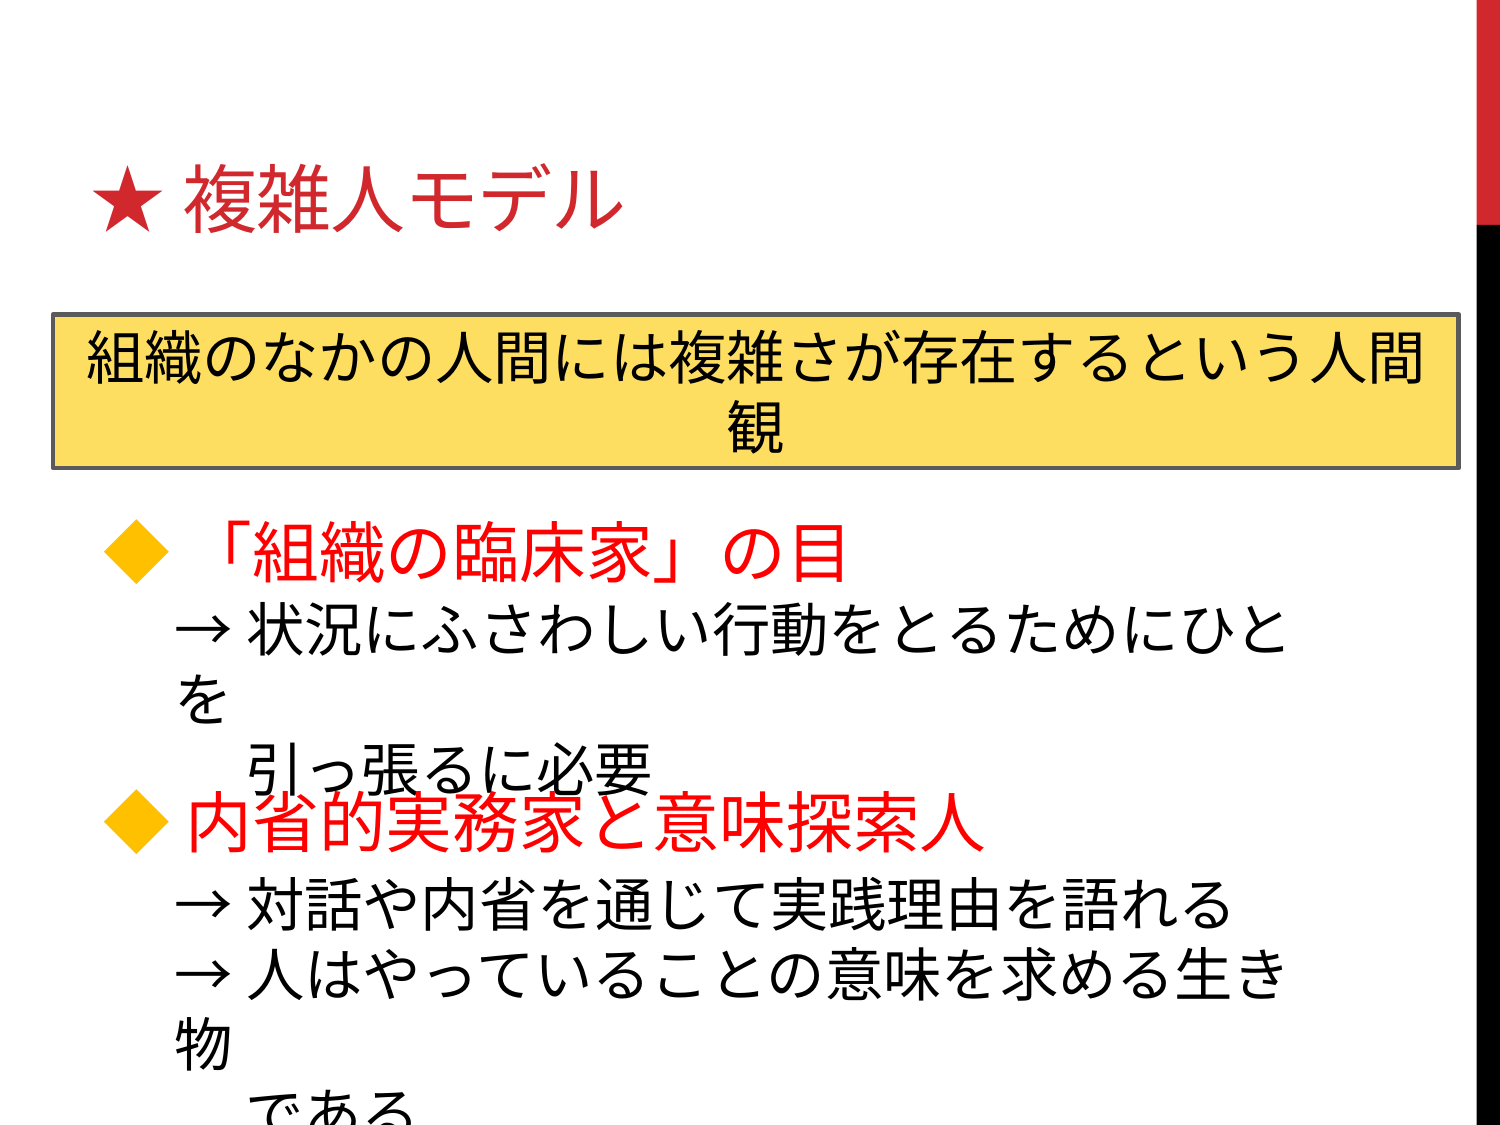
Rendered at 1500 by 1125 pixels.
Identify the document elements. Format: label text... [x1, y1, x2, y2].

title ★複雑人モデル [75, 25, 1025, 250]
text_box ◆「組織の臨床家」の目 [88, 503, 1294, 599]
text_box ◆内省的実務家と意味探索人 [88, 773, 1294, 869]
text_box →状況にふさわしい行動をとるためにひとを 引っ張るに必要 [159, 586, 1353, 811]
text_box 組織のなかの人間には複雑さが存在するという人間観 [51, 312, 1461, 470]
text_box →対話や内省を通じて実践理由を語れる →人はやっていることの意味を求める生き物 である [159, 860, 1353, 1125]
